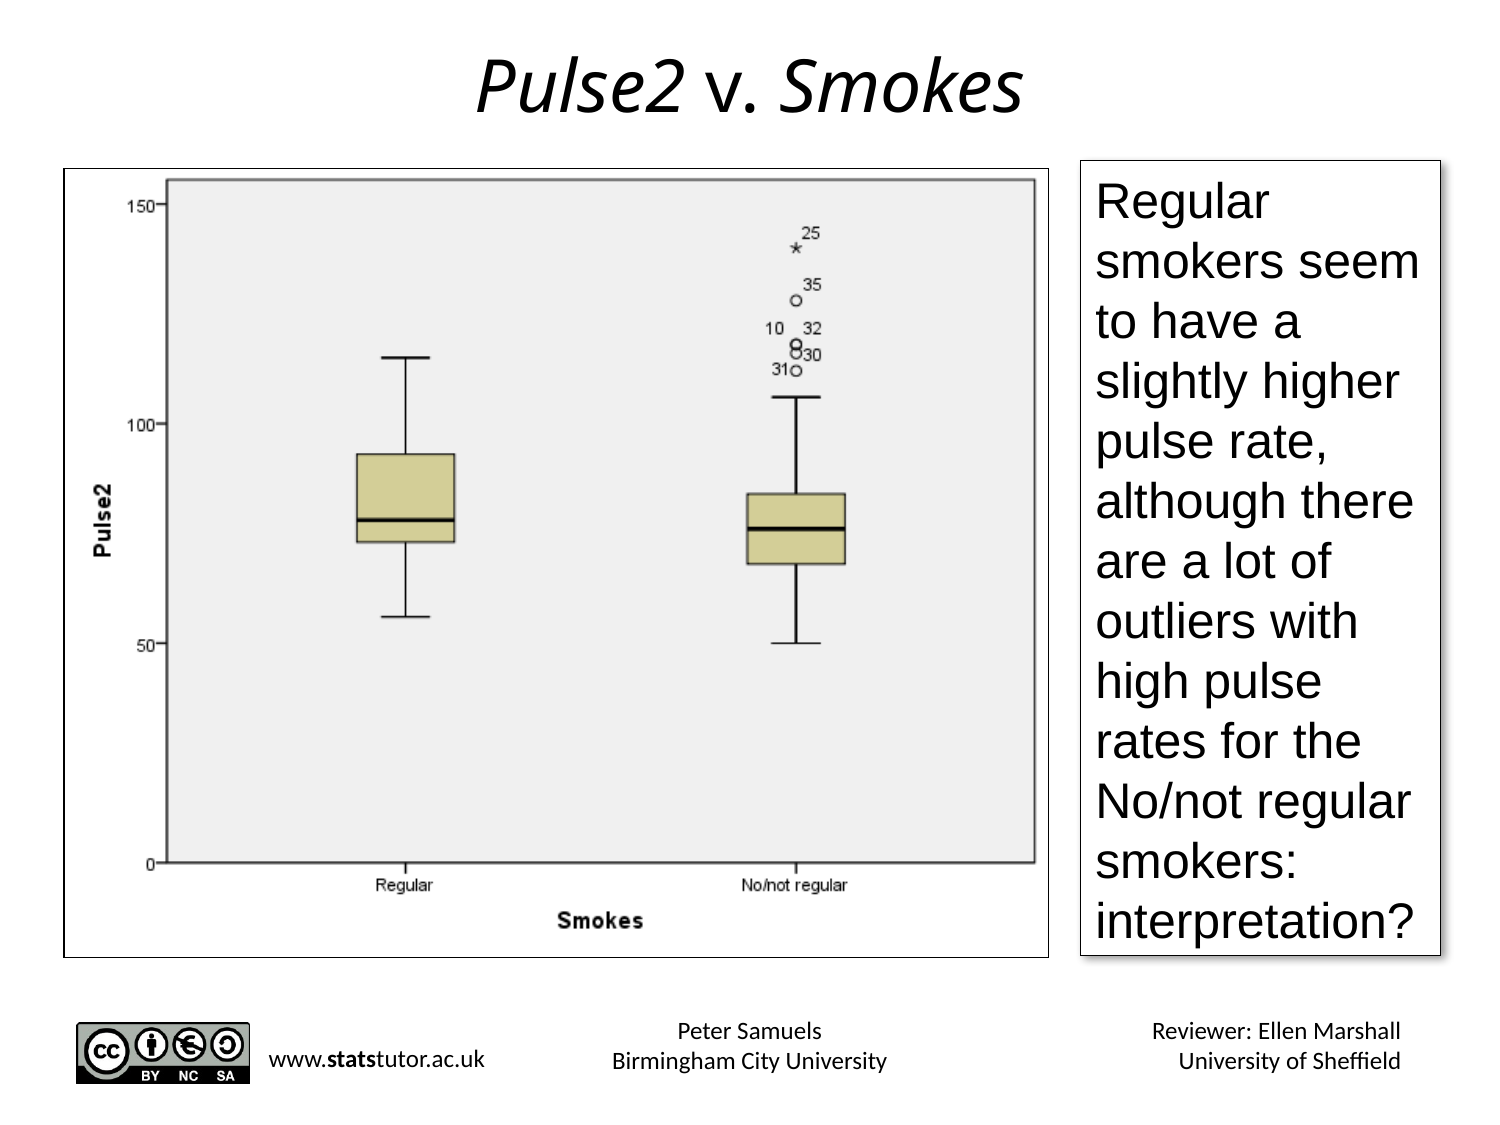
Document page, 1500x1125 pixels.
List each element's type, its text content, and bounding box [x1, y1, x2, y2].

text_box Regular smokers seem to have a slightly higher pulse rate, although there are a lot of outliers with high pulse rates for the No/not regular smokers: interpretation? [1080, 160, 1441, 956]
picture [64, 168, 1048, 957]
text_box www.statstutor.ac.uk [254, 1035, 561, 1080]
picture [76, 1022, 251, 1084]
text_box Peter Samuels Birmingham City University [549, 1007, 951, 1083]
title Pulse2 v. Smokes [75, 30, 1425, 135]
text_box Reviewer: Ellen Marshall University of Sheffield [1038, 1007, 1417, 1083]
